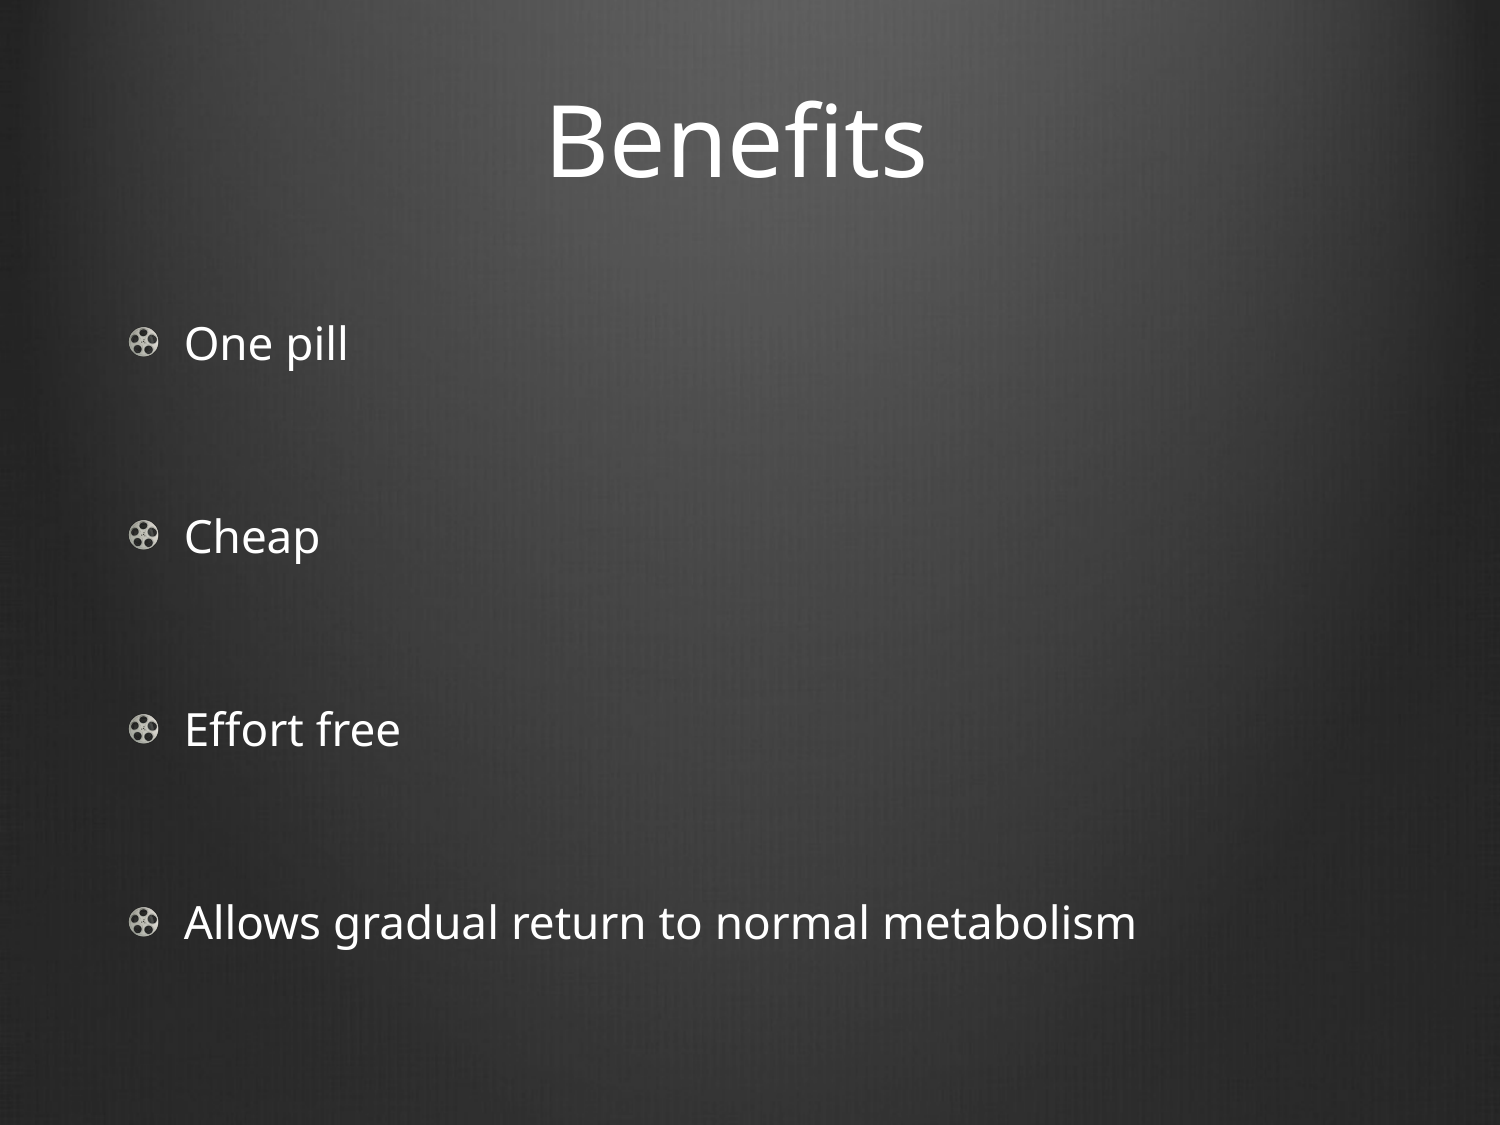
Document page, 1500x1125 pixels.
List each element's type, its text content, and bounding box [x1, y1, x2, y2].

picture [127, 905, 160, 938]
picture [127, 518, 160, 551]
picture [127, 712, 160, 745]
list One pill Cheap Effort free Allows gradual return to normal metabolism [112, 306, 1388, 1005]
picture [127, 325, 160, 358]
title Benefits [112, 19, 1388, 255]
